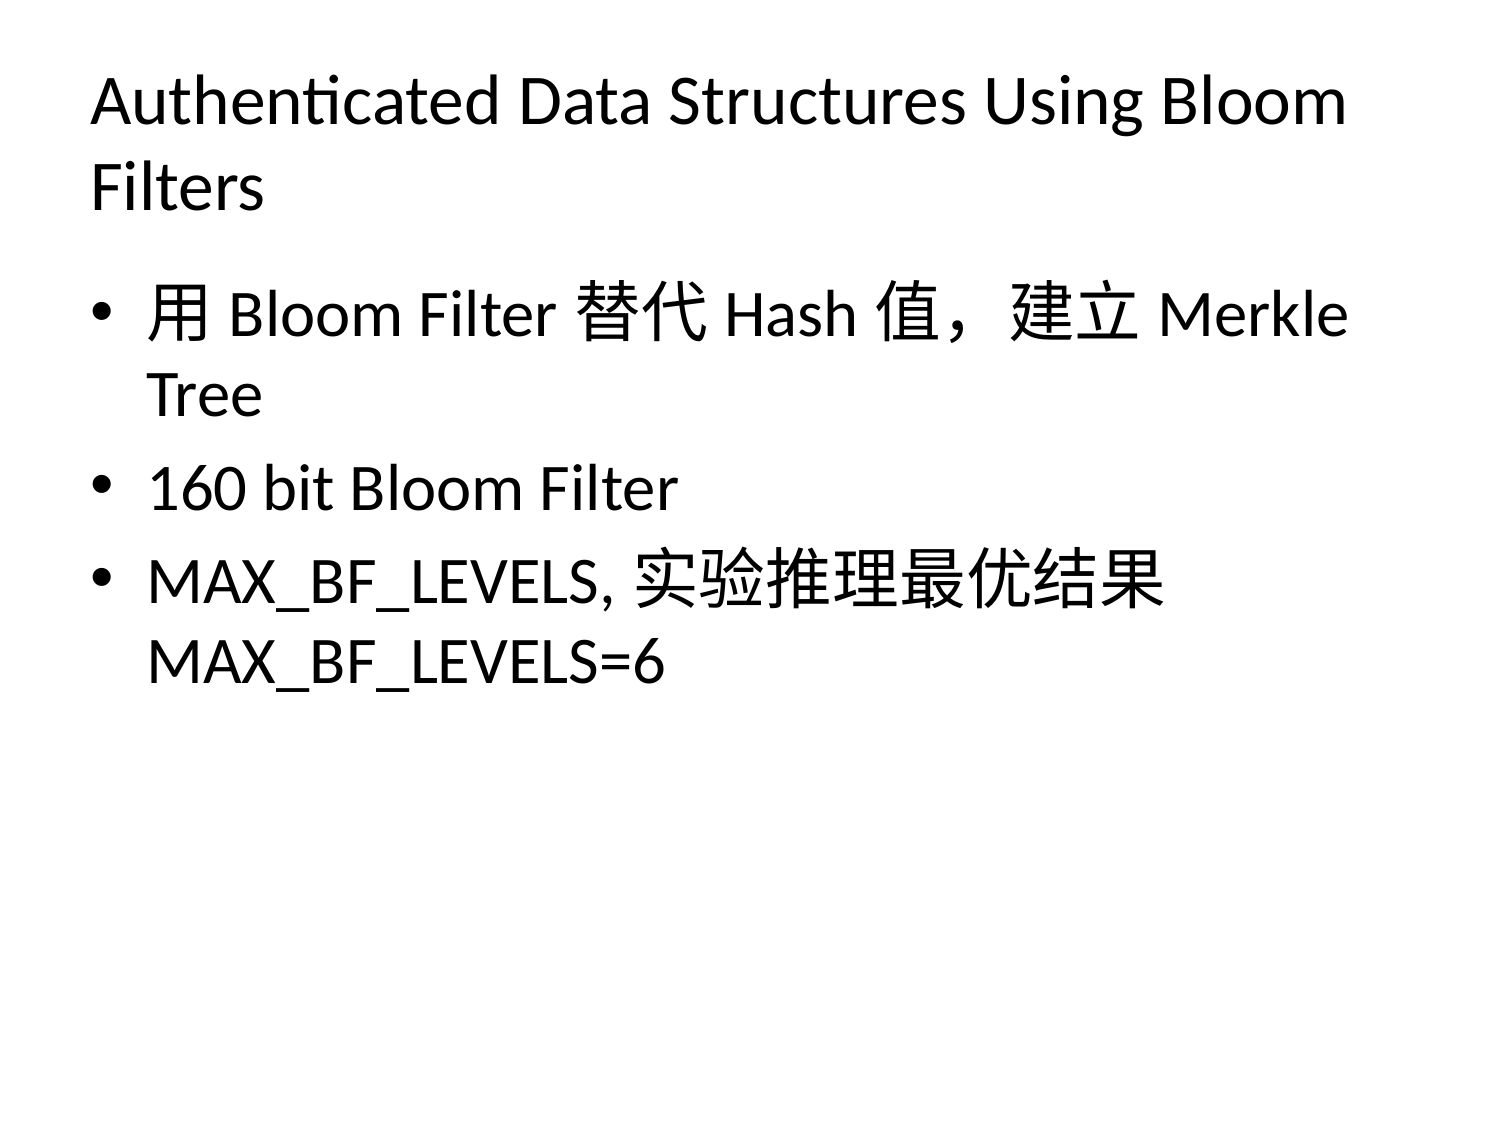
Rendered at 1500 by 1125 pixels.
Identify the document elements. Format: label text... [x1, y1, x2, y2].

list 用Bloom Filter替代Hash值，建立Merkle Tree 160 bit Bloom Filter MAX_BF_LEVELS,实验推理最优结果MAX_BF_LEVELS=6 [75, 262, 1425, 1005]
title Authenticated Data Structures Using Bloom Filters [75, 45, 1425, 233]
